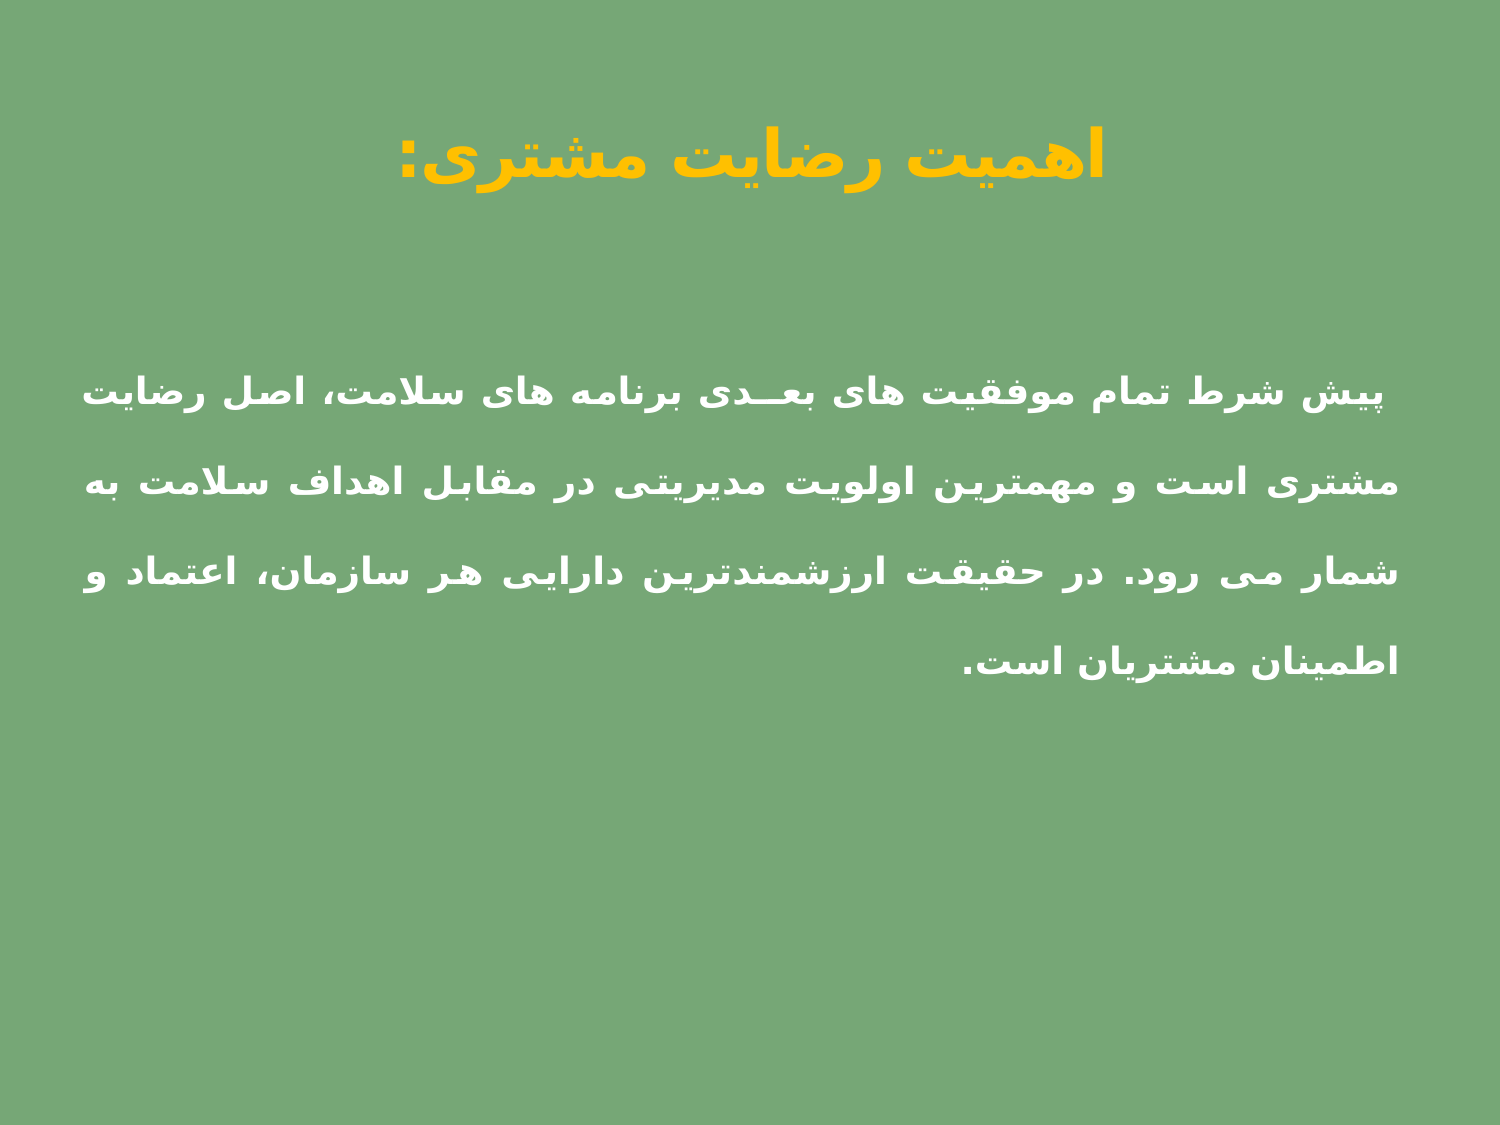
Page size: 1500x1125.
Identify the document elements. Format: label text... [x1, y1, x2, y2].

title اهمیت رضایت مشتری: [76, 78, 1427, 279]
list پیش شرط تمام موفقیت های بعــدی برنامه های سلامت، اصل رضایت مشتری است و مهمترین اولویت مدیریتی در مقابل اهداف سلامت به شمار می رود. در حقیقت ارزشمندترین دارایی هر سازمان، اعتماد و اطمینان مشتریان است. [64, 314, 1415, 923]
